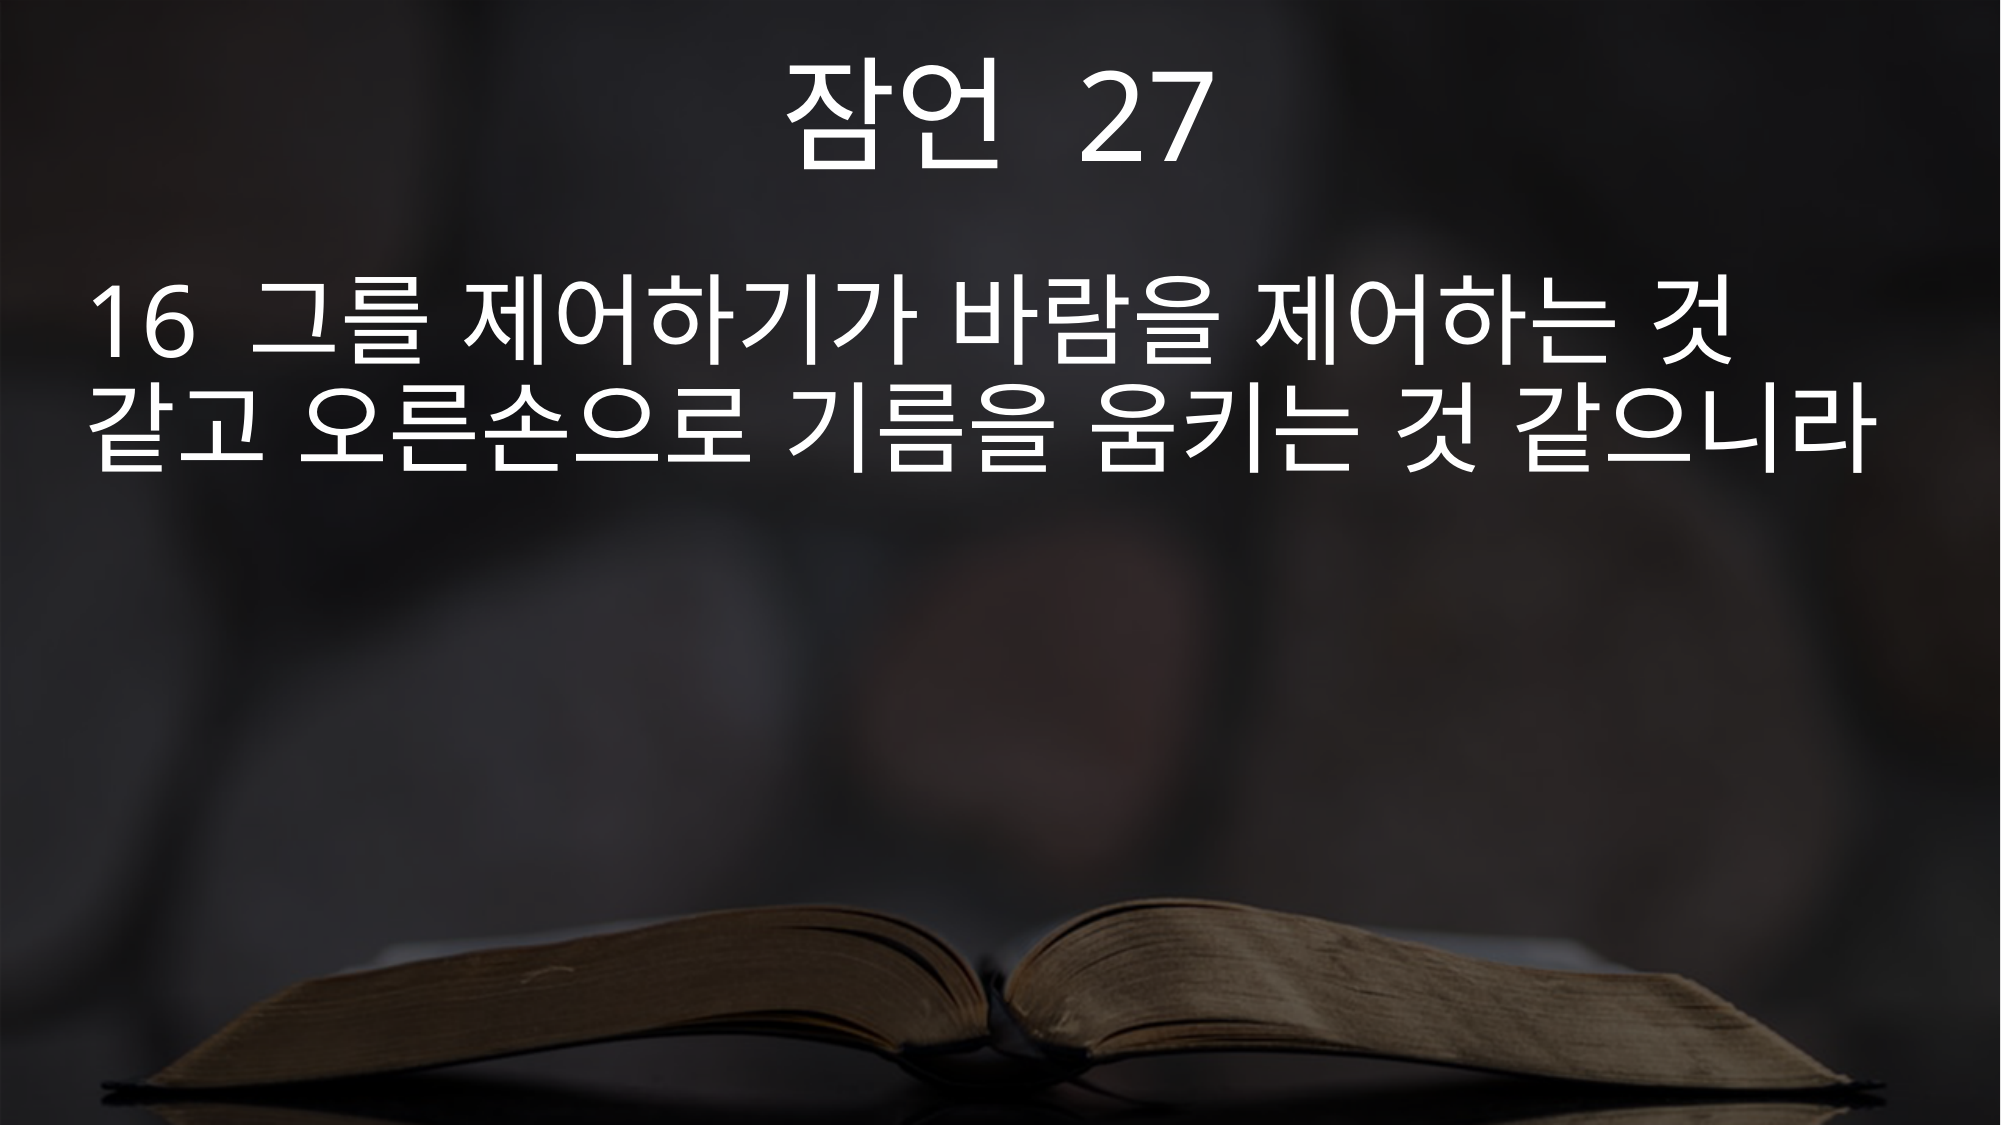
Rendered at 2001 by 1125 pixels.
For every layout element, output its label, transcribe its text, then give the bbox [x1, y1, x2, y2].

list 16 그를 제어하기가 바람을 제어하는 것 같고 오른손으로 기름을 움키는 것 같으니라 [69, 263, 1953, 423]
footer 잠언 27 [0, 32, 2000, 192]
picture [0, 0, 2001, 1125]
